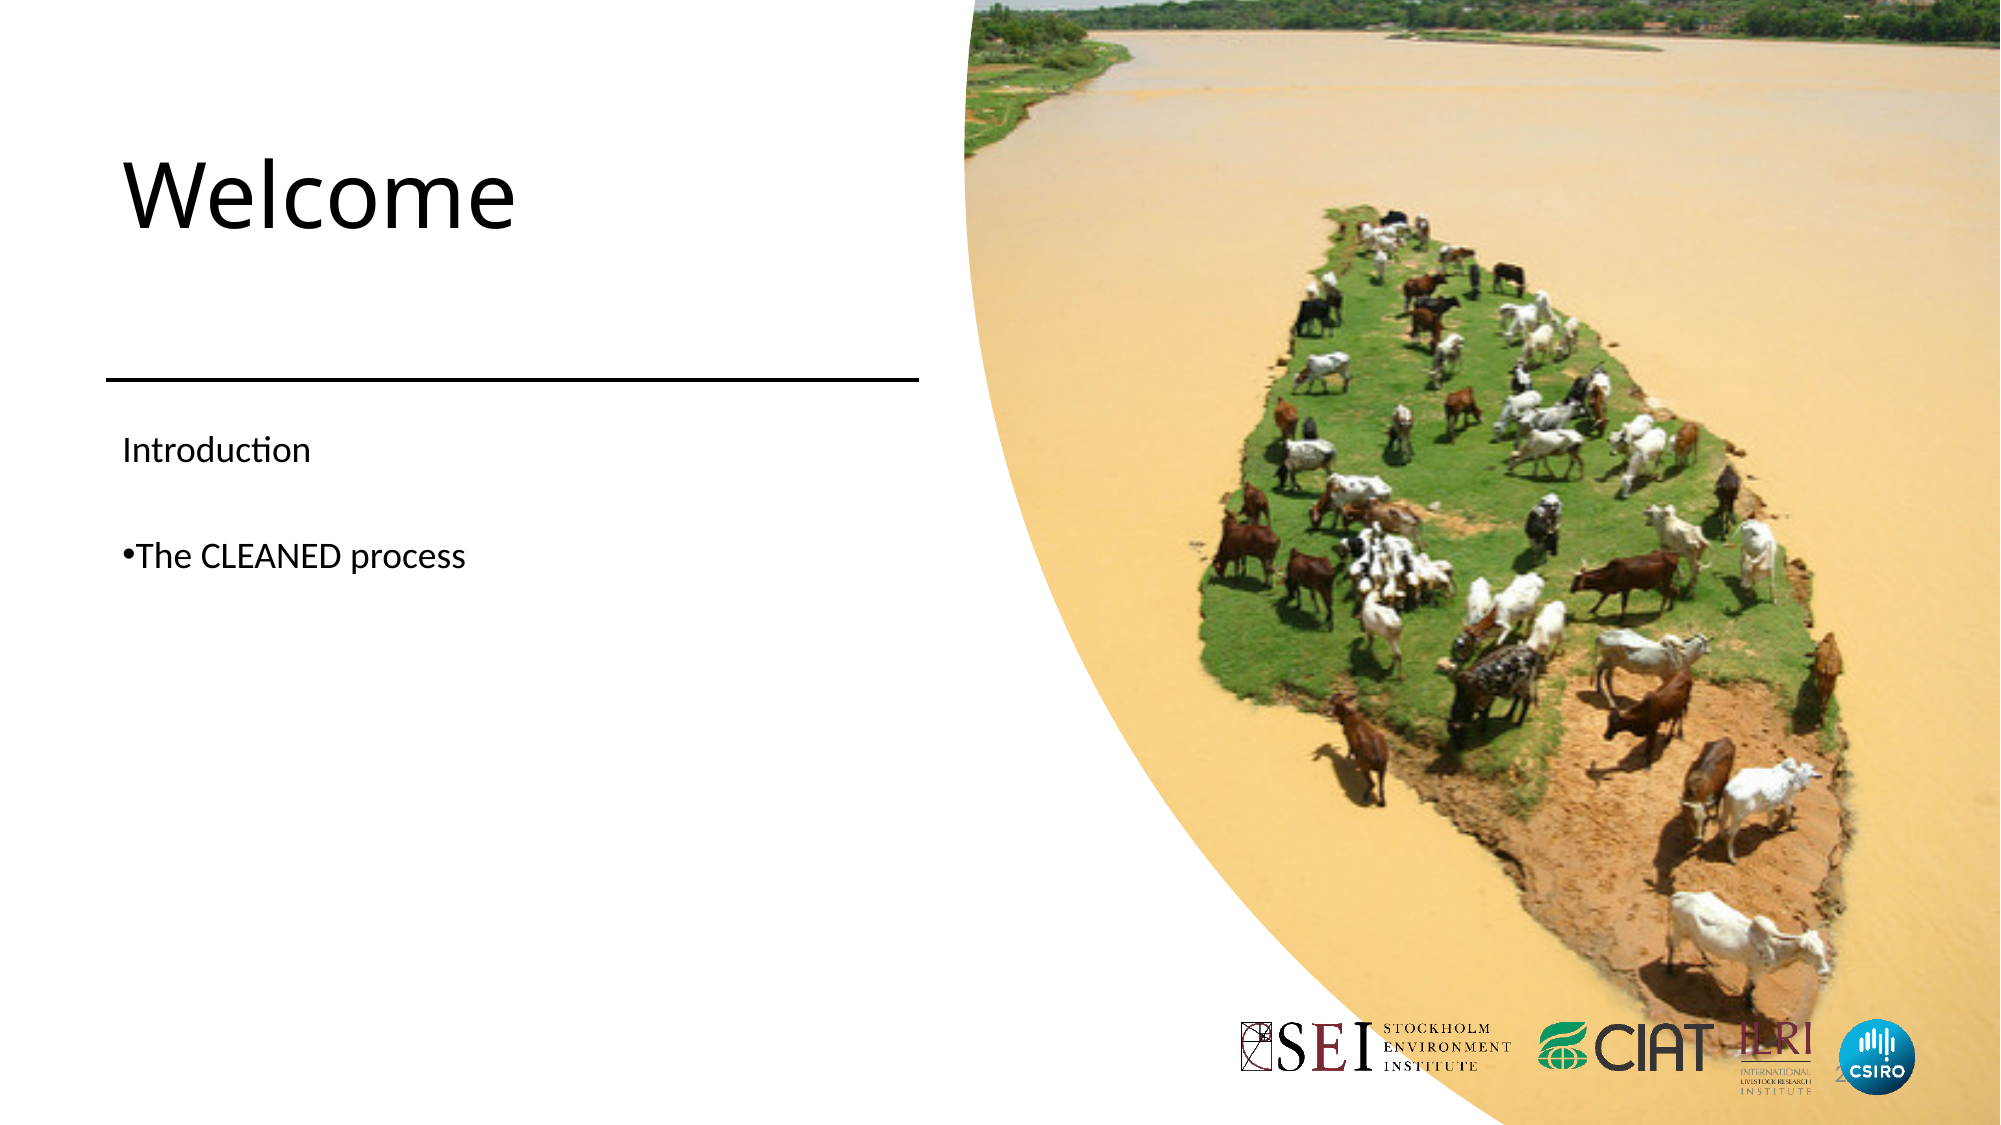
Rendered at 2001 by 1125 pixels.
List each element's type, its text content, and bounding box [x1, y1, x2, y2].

text_box Welcome [107, 59, 948, 338]
text_box Introduction The CLEANED process [107, 422, 948, 991]
picture [964, 0, 2000, 1125]
